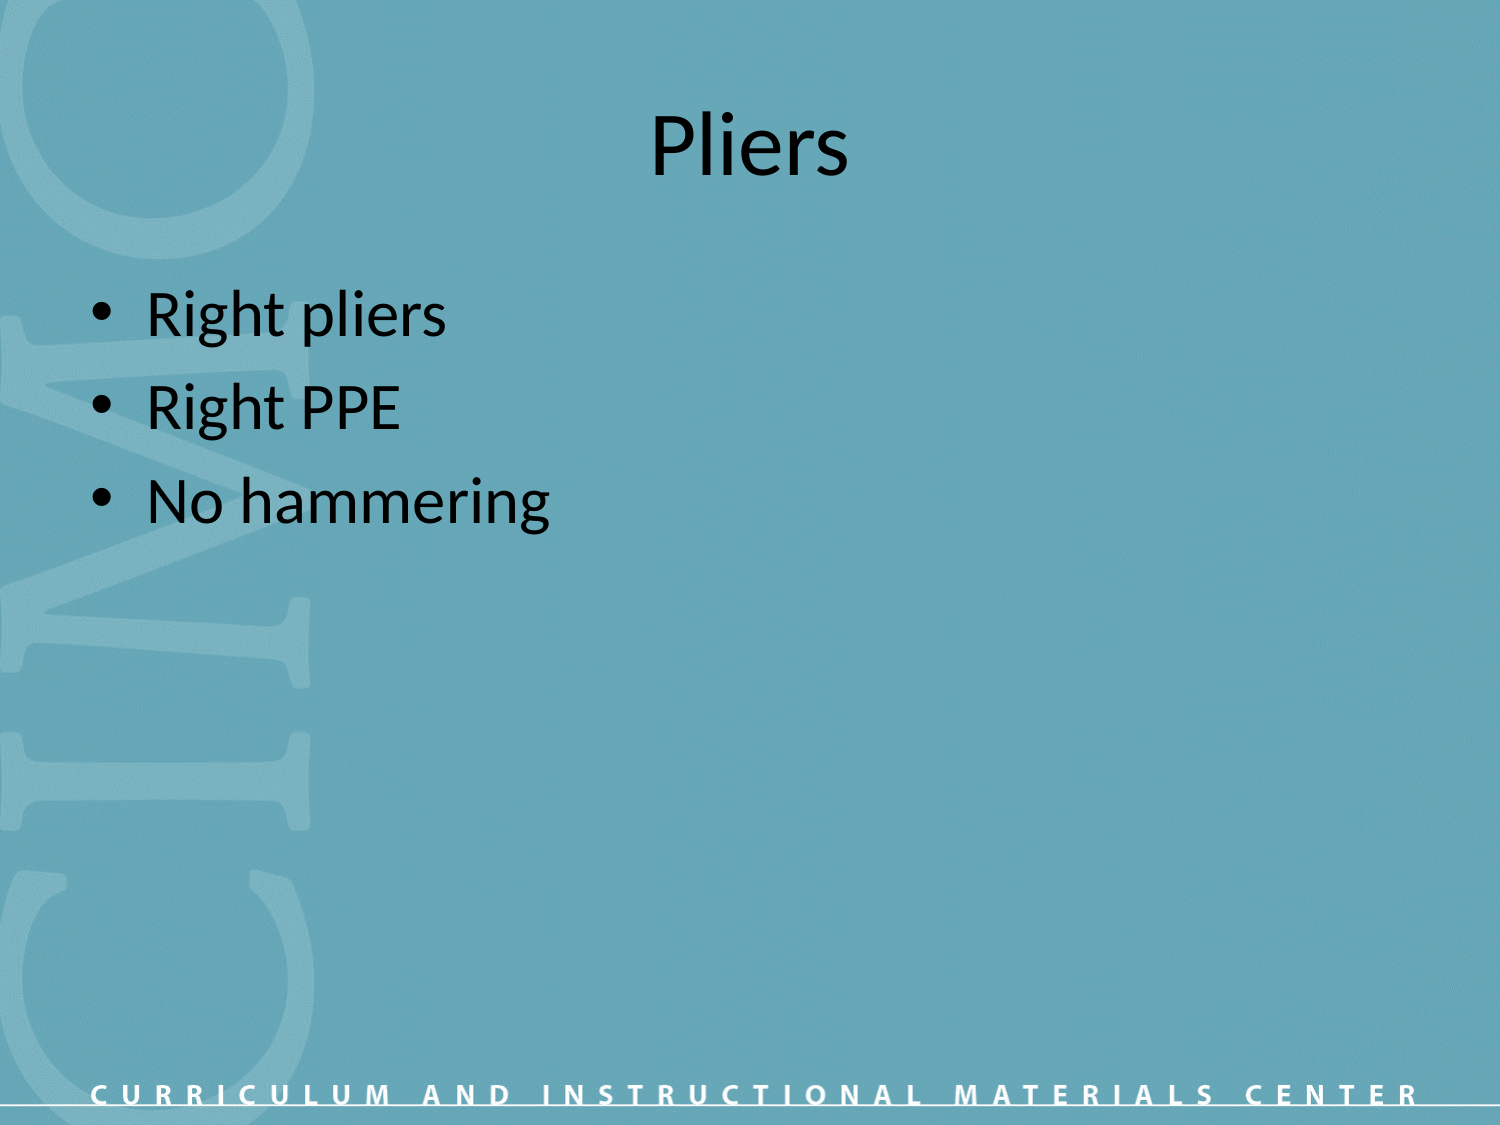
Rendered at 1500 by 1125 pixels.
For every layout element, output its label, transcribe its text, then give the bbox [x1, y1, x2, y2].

list Right pliers Right PPE No hammering [75, 262, 1425, 1005]
title Pliers [75, 45, 1425, 233]
